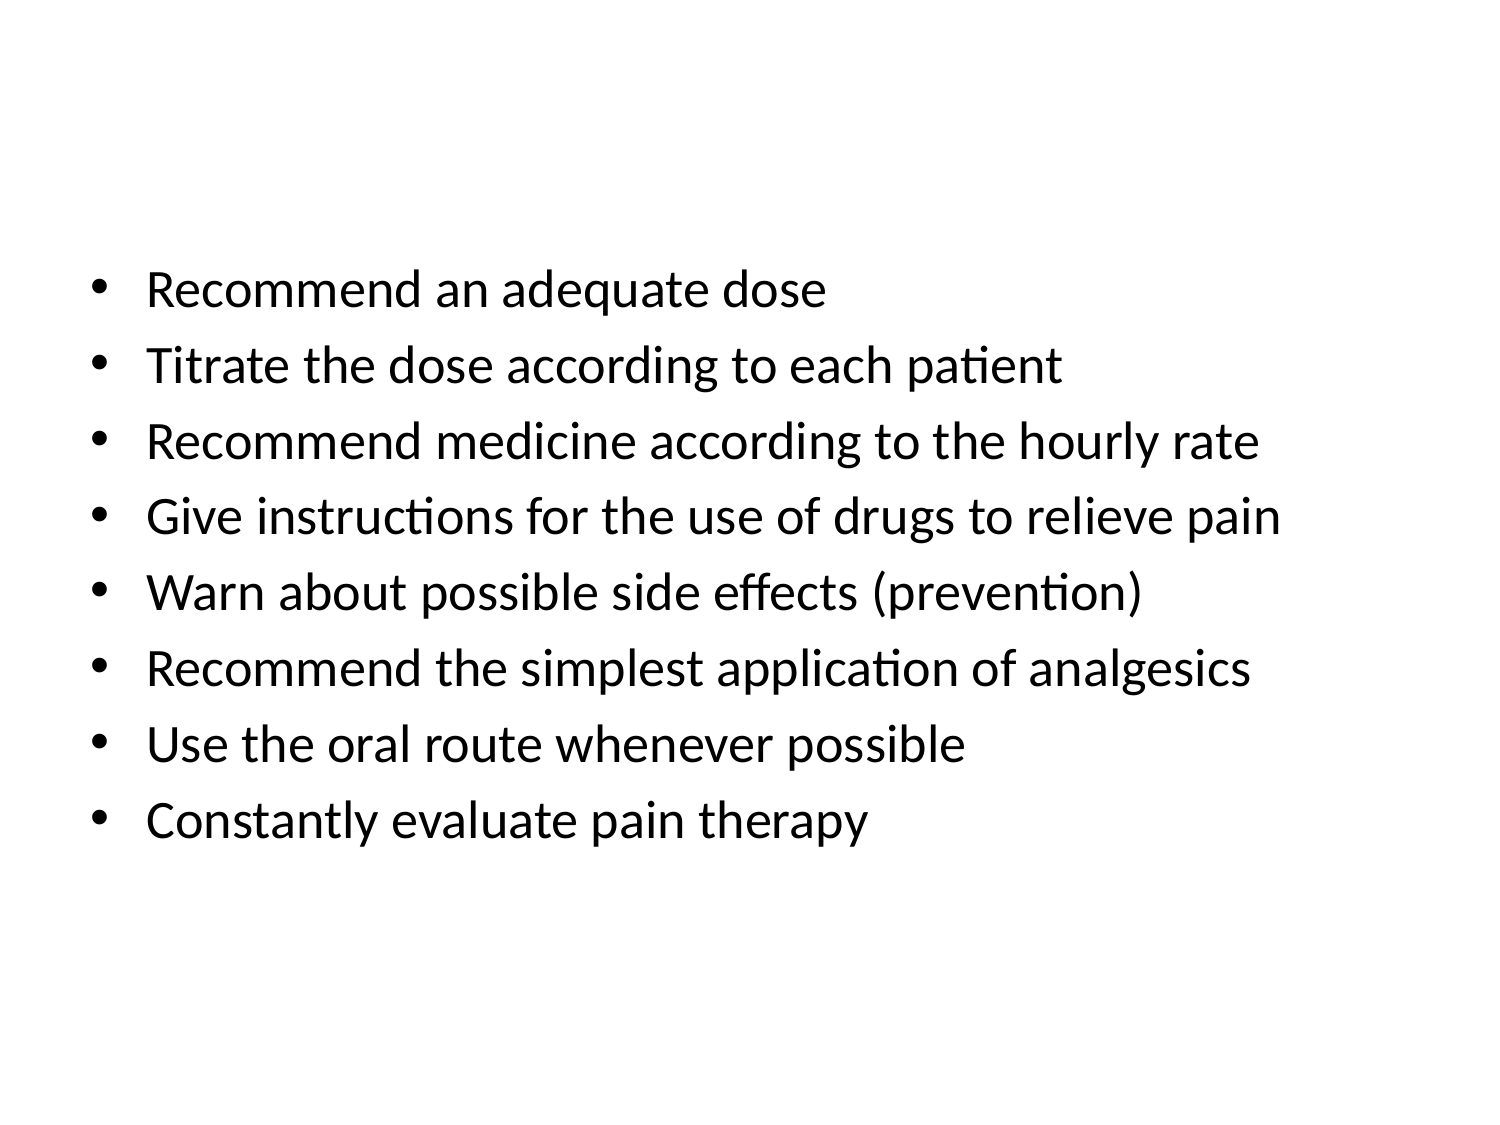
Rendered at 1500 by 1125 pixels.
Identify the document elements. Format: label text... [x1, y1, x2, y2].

list Recommend an adequate dose Titrate the dose according to each patient Recommend medicine according to the hourly rate Give instructions for the use of drugs to relieve pain Warn about possible side effects (prevention) Recommend the simplest application of analgesics Use the oral route whenever possible Constantly evaluate pain therapy [75, 246, 1425, 989]
